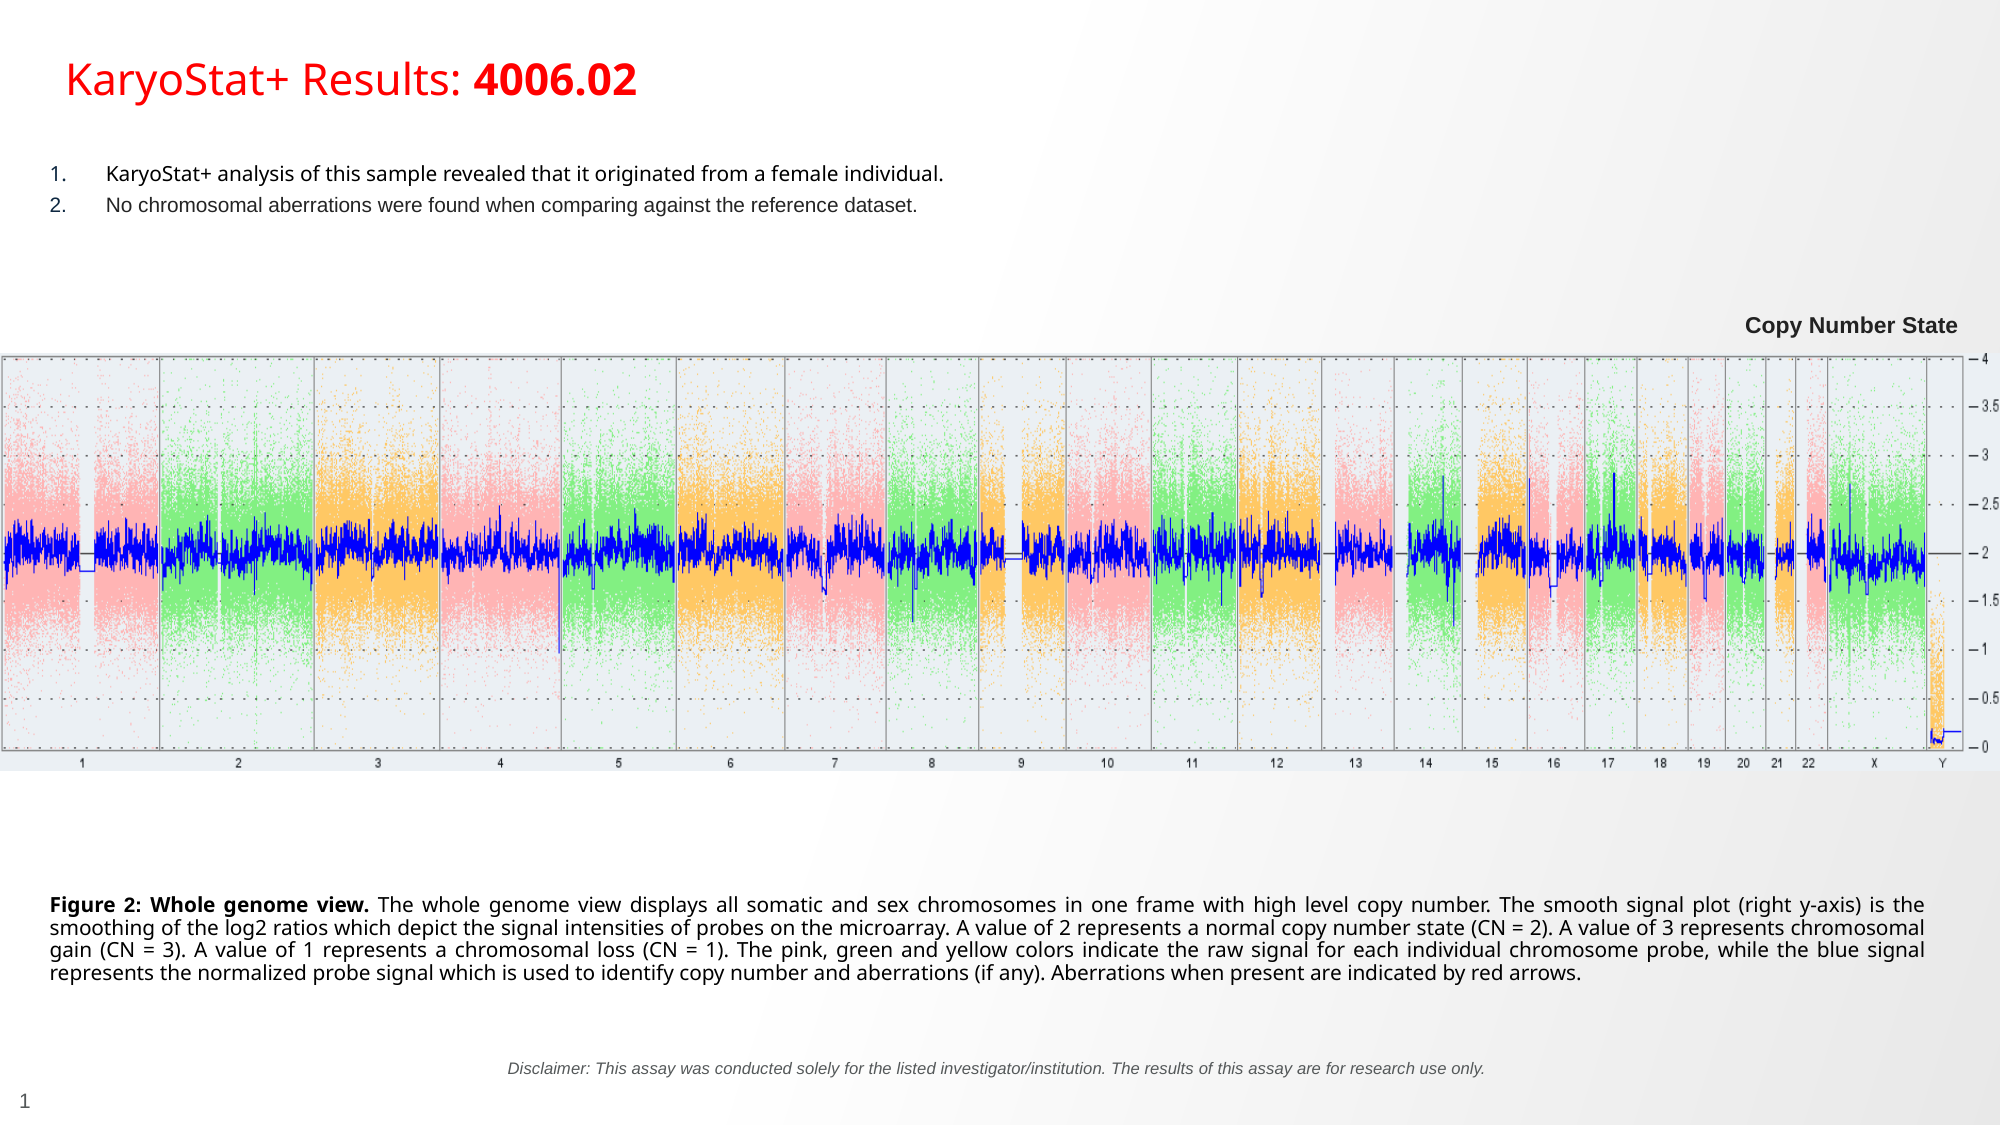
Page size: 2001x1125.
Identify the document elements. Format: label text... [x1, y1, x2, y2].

text_box Disclaimer: This assay was conducted solely for the listed investigator/institution. The results of this assay are for research use only. [492, 1043, 1508, 1093]
list Figure 2: Whole genome view. The whole genome view displays all somatic and sex chromosomes in one frame with high level copy number. The smooth signal plot (right y-axis) is the smoothing of the log2 ratios which depict the signal intensities of probes on the microarray. A value of 2 represents a normal copy number state (CN = 2). A value of 3 represents chromosomal gain (CN = 3). A value of 1 represents a chromosomal loss (CN = 1). The pink, green and yellow colors indicate the raw signal for each individual chromosome probe, while the blue signal represents the normalized probe signal which is used to identify copy number and aberrations (if any). Aberrations when present are indicated by red arrows. [49, 895, 1926, 1024]
picture [0, 353, 2000, 772]
text_box Copy Number State [1745, 305, 1989, 347]
title KaryoStat+ Results: 4006.02 [50, 50, 1650, 113]
text_box KaryoStat+ analysis of this sample revealed that it originated from a female individual. No chromosomal aberrations were found when comparing against the reference dataset. [49, 155, 1894, 218]
slide_number 1 [0, 1074, 50, 1125]
